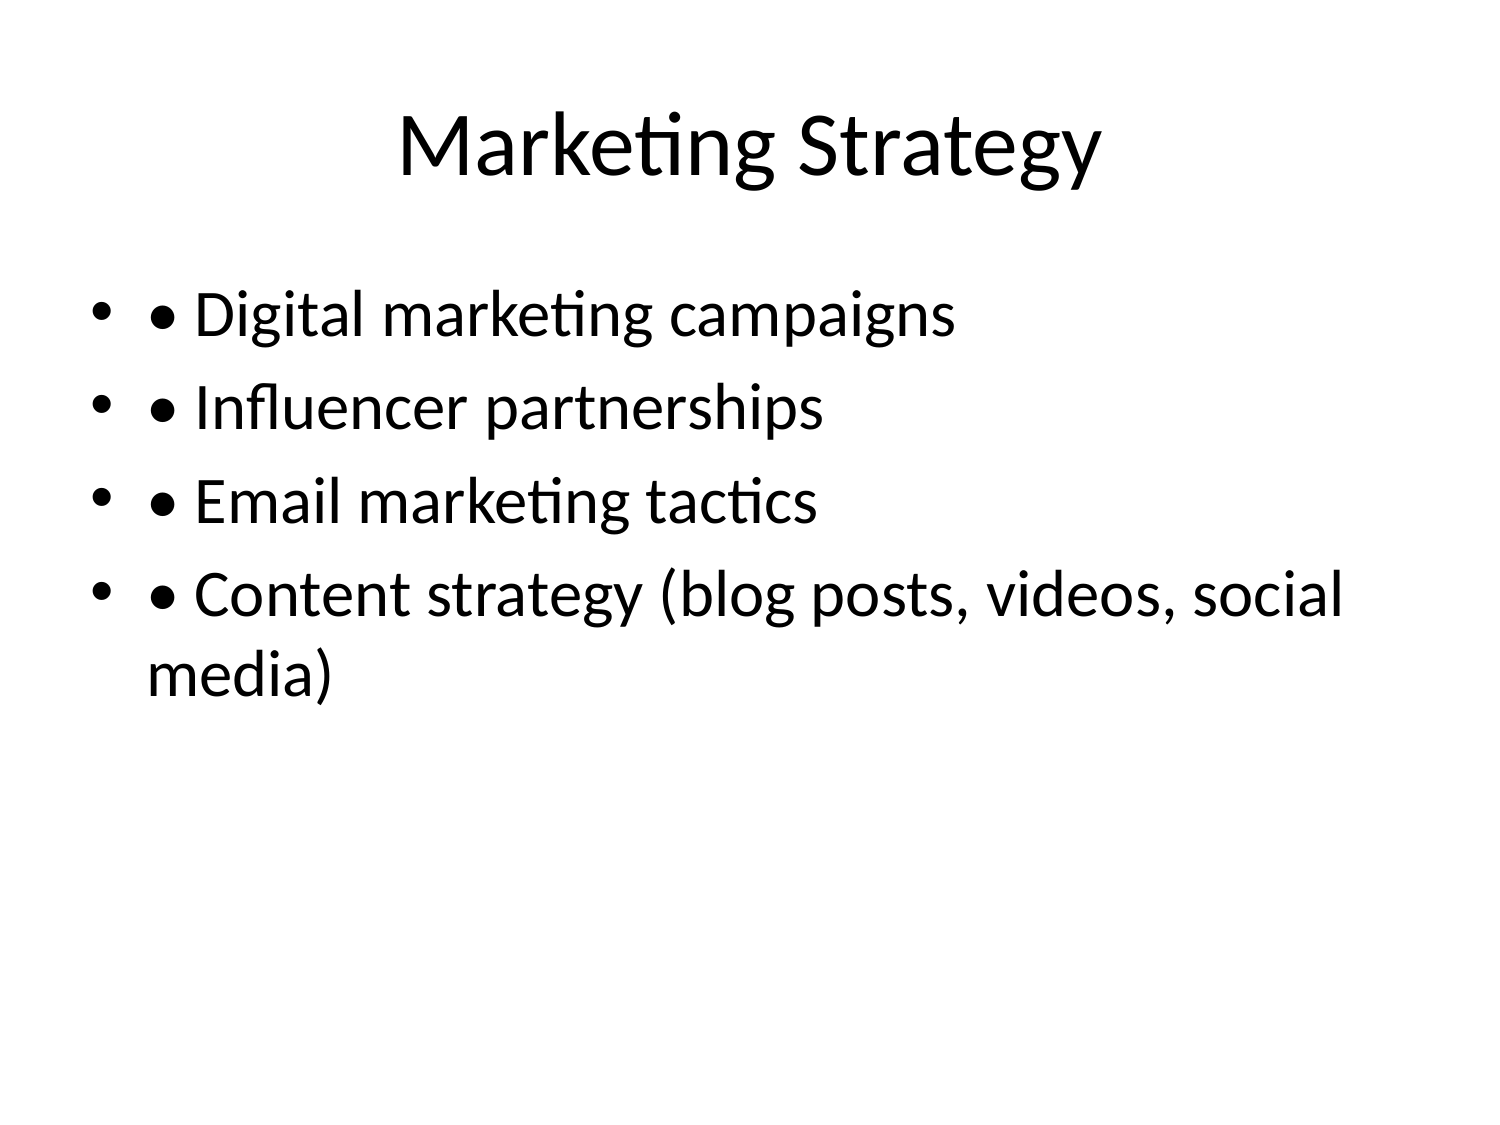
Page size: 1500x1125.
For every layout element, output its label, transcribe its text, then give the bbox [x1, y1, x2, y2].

title Marketing Strategy [75, 45, 1425, 233]
list • Digital marketing campaigns • Influencer partnerships • Email marketing tactics • Content strategy (blog posts, videos, social media) [75, 262, 1425, 1005]
